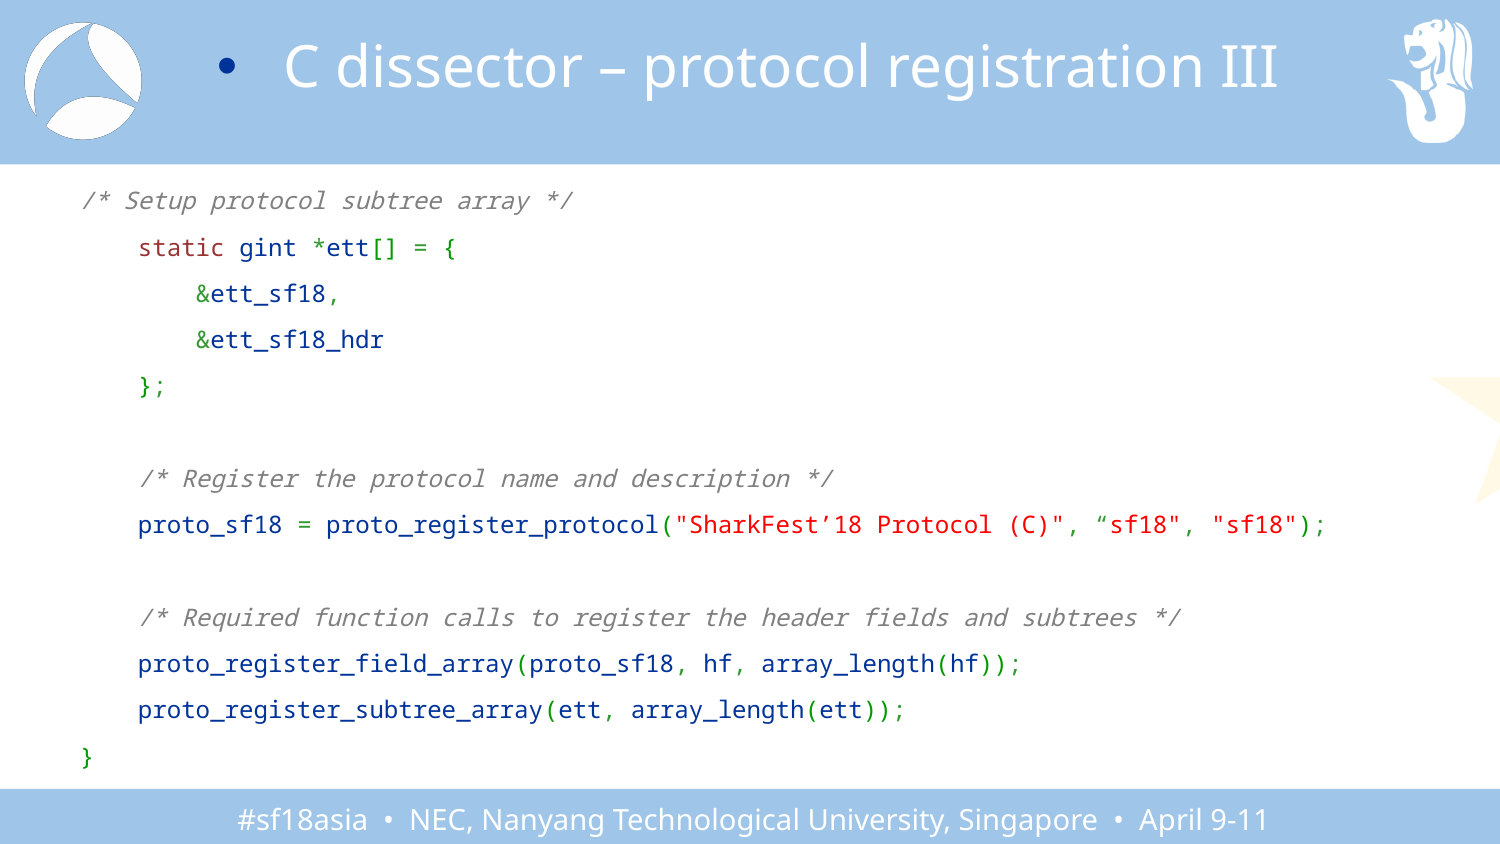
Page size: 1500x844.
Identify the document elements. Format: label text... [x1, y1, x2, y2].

list C dissector – protocol registration III [147, 0, 1341, 139]
picture [24, 22, 142, 140]
picture [1387, 19, 1473, 143]
list /* Setup protocol subtree array */ static gint *ett[] = { &ett_sf18, &ett_sf18_hdr }; /* Register the protocol name and description */ proto_sf18 = proto_register_protocol("SharkFest’18 Protocol (C)", “sf18", "sf18"); /* Required function calls to register the header fields and subtrees */ proto_register_field_array(proto_sf18, hf, array_length(hf)); proto_register_subtree_array(ett, array_length(ett)); } [64, 173, 1436, 788]
